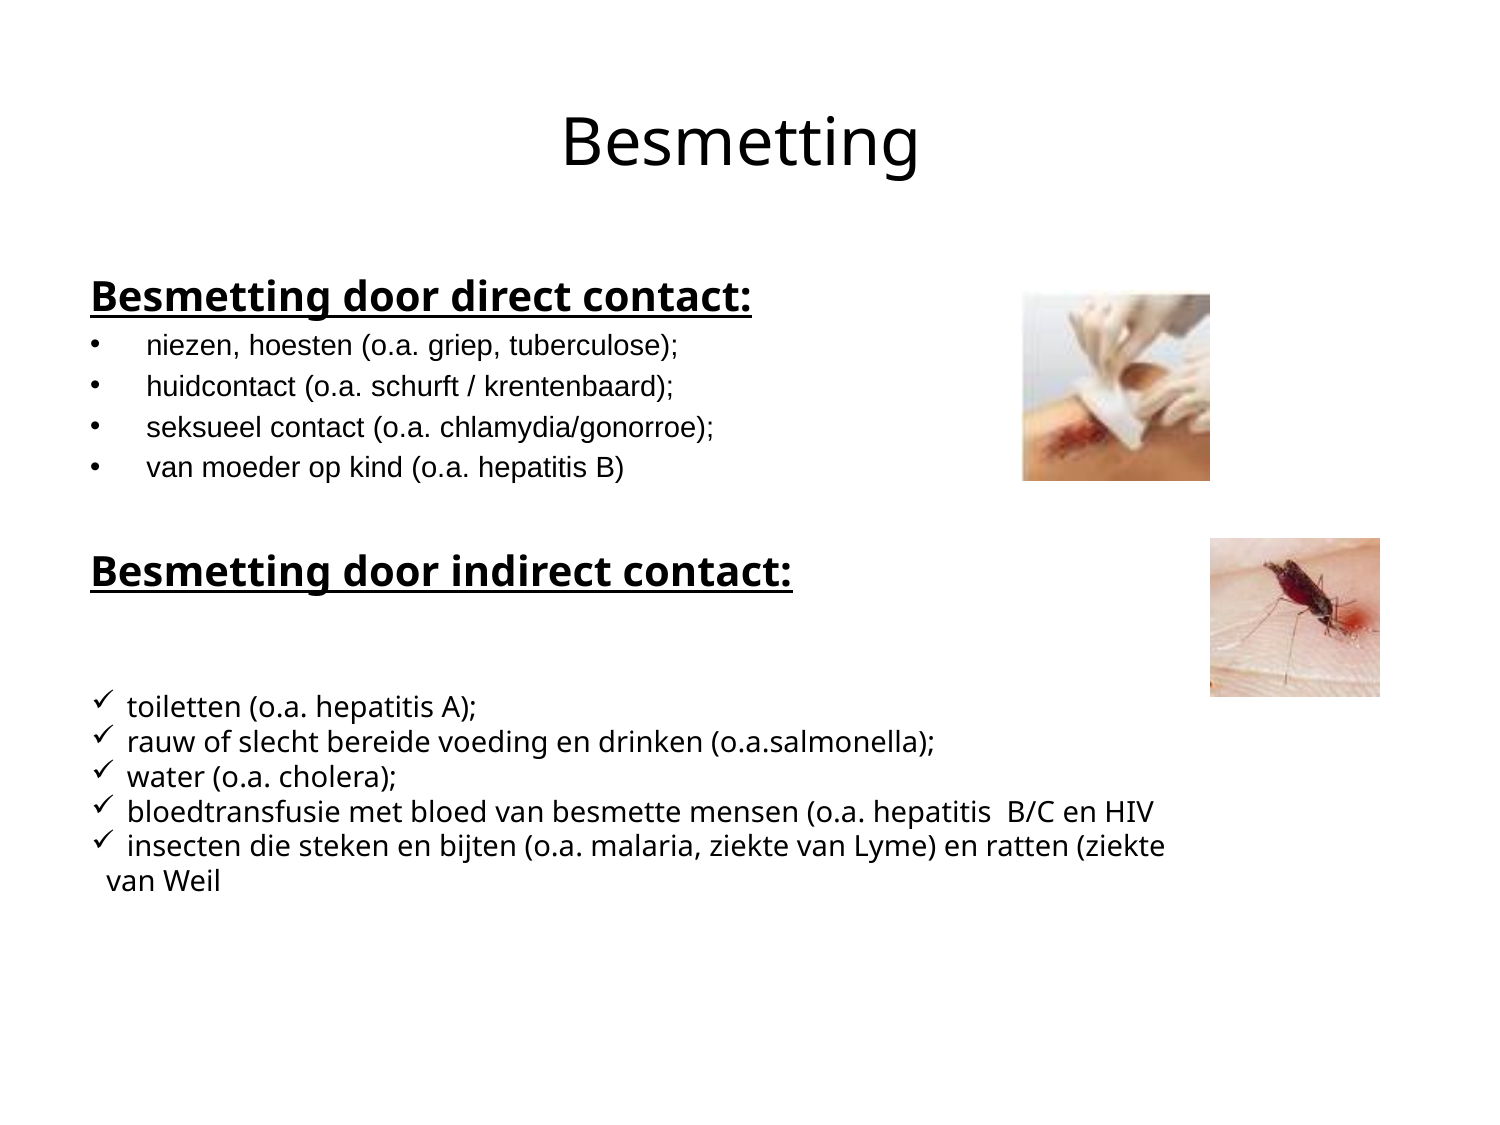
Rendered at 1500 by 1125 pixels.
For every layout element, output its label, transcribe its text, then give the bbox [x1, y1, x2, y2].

title Besmetting [75, 45, 1425, 233]
picture [1021, 290, 1210, 482]
list Besmetting door direct contact: niezen, hoesten (o.a. griep, tuberculose); huidcontact (o.a. schurft / krentenbaard); seksueel contact (o.a. chlamydia/gonorroe); van moeder op kind (o.a. hepatitis B) Besmetting door indirect contact: [75, 262, 1425, 1005]
picture [1210, 538, 1380, 697]
text_box toiletten (o.a. hepatitis A); rauw of slecht bereide voeding en drinken (o.a.salmonella); water (o.a. cholera); bloedtransfusie met bloed van besmette mensen (o.a. hepatitis B/C en HIV insecten die steken en bijten (o.a. malaria, ziekte van Lyme) en ratten (ziekte van Weil [76, 680, 1400, 906]
